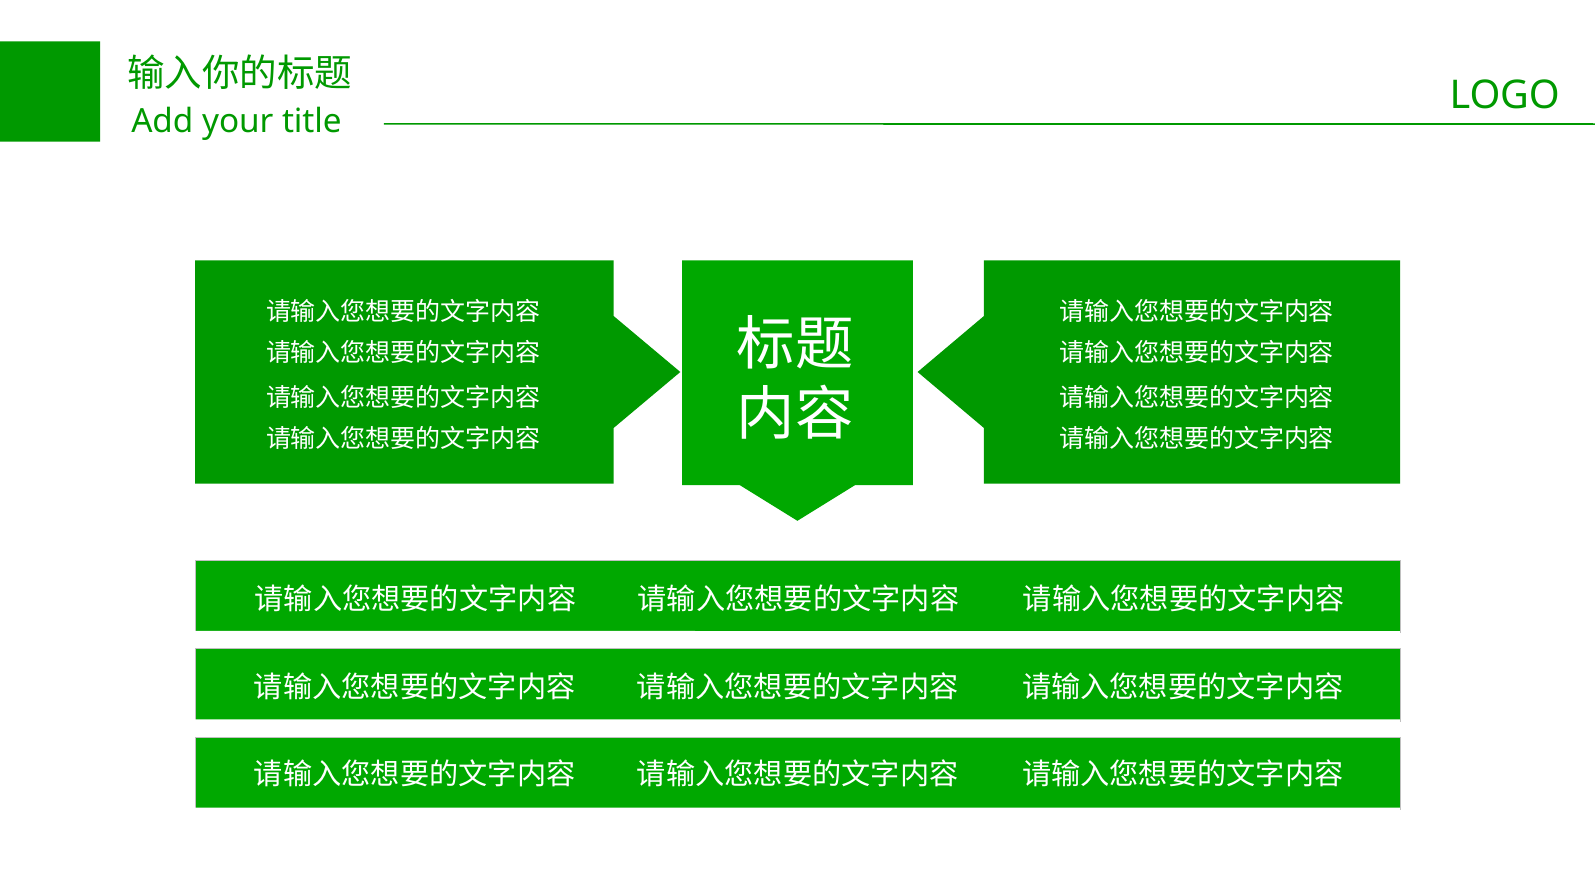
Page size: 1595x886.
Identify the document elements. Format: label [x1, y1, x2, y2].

text_box [194, 559, 1401, 633]
text_box [194, 260, 679, 485]
text_box [917, 260, 1401, 485]
text_box [681, 260, 913, 522]
text_box [194, 736, 1401, 810]
text_box [194, 648, 1401, 722]
